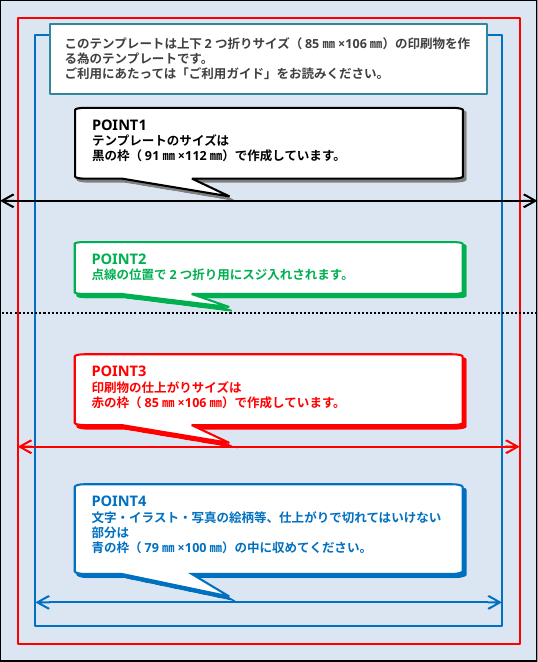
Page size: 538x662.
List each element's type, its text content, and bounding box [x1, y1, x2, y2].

text_box [0, 0, 538, 200]
text_box POINT4 文字・イラスト・写真の絵柄等、仕上がりで切れてはいけない部分は 青の枠（79㎜×100㎜）の中に収めてください。 [74, 484, 463, 597]
text_box [33, 322, 504, 446]
text_box [0, 314, 538, 662]
text_box [33, 33, 504, 199]
text_box [522, 202, 538, 312]
text_box POINT2 点線の位置で2つ折り用にスジ入れされます。 [74, 242, 463, 308]
text_box [16, 16, 522, 199]
text_box [33, 208, 504, 312]
text_box POINT3 印刷物の仕上がりサイズは 赤の枠（85㎜×106㎜）で作成しています。 [74, 354, 463, 443]
text_box POINT1 テンプレートのサイズは 黒の枠（91㎜×112㎜）で作成しています。 [75, 107, 463, 197]
text_box [504, 208, 522, 312]
text_box [0, 207, 16, 312]
text_box [16, 322, 522, 646]
text_box [33, 456, 504, 628]
text_box このテンプレートは上下2つ折りサイズ（85㎜×106㎜）の印刷物を作る為のテンプレートです。 ご利用にあたっては「ご利用ガイド」をお読みください。 [48, 21, 489, 96]
text_box [16, 208, 33, 312]
